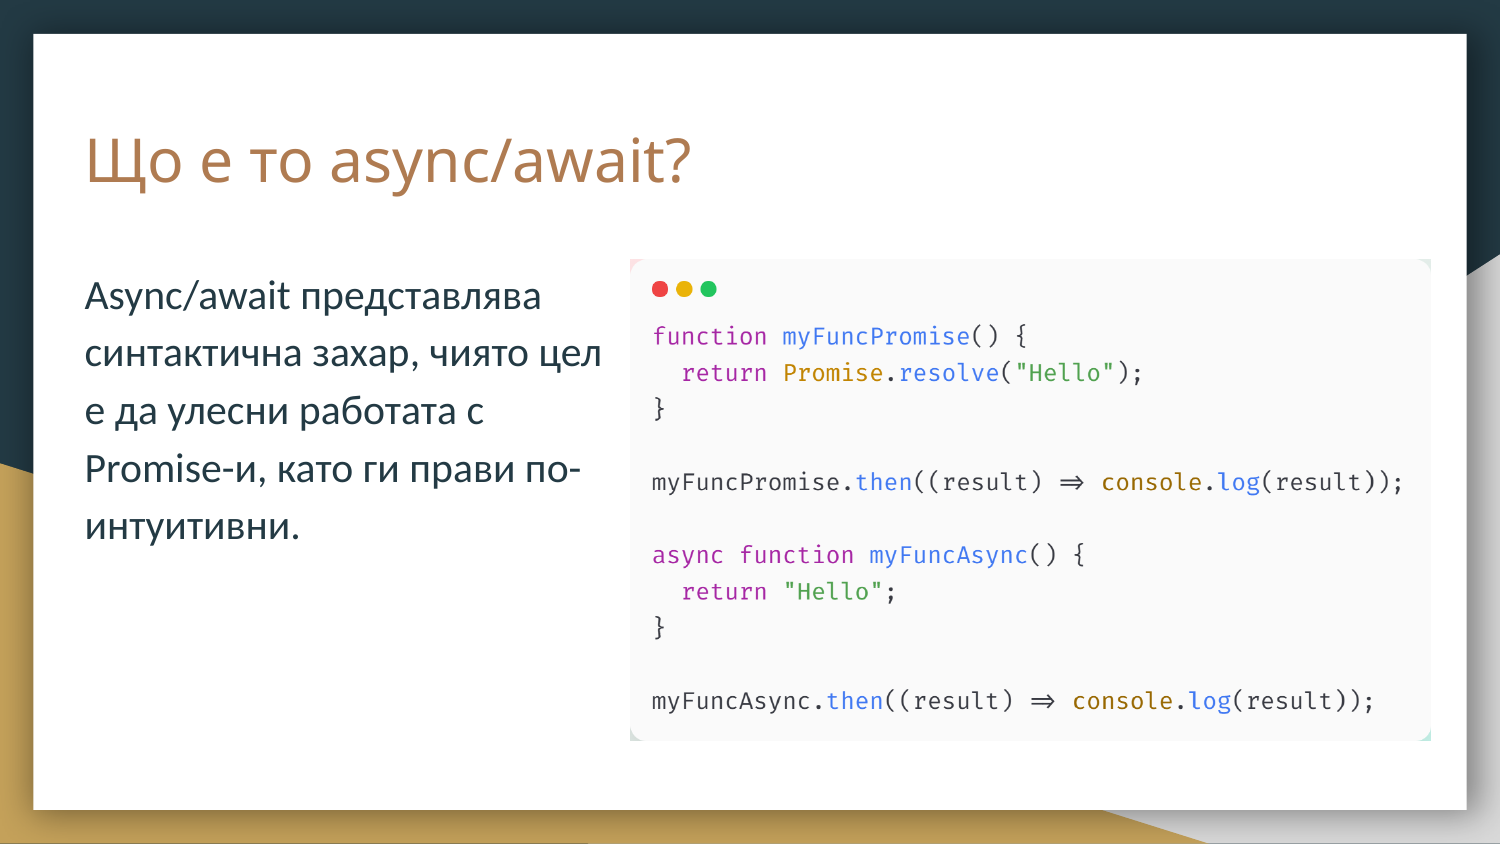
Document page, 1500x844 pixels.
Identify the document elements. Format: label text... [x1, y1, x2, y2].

list Async/await представлява синтактична захар, чиято цел е да улесни работата с Promise-и, като ги прави по-интуитивни. [69, 245, 631, 555]
title Що е то async/await? [69, 103, 723, 214]
picture [630, 259, 1431, 741]
